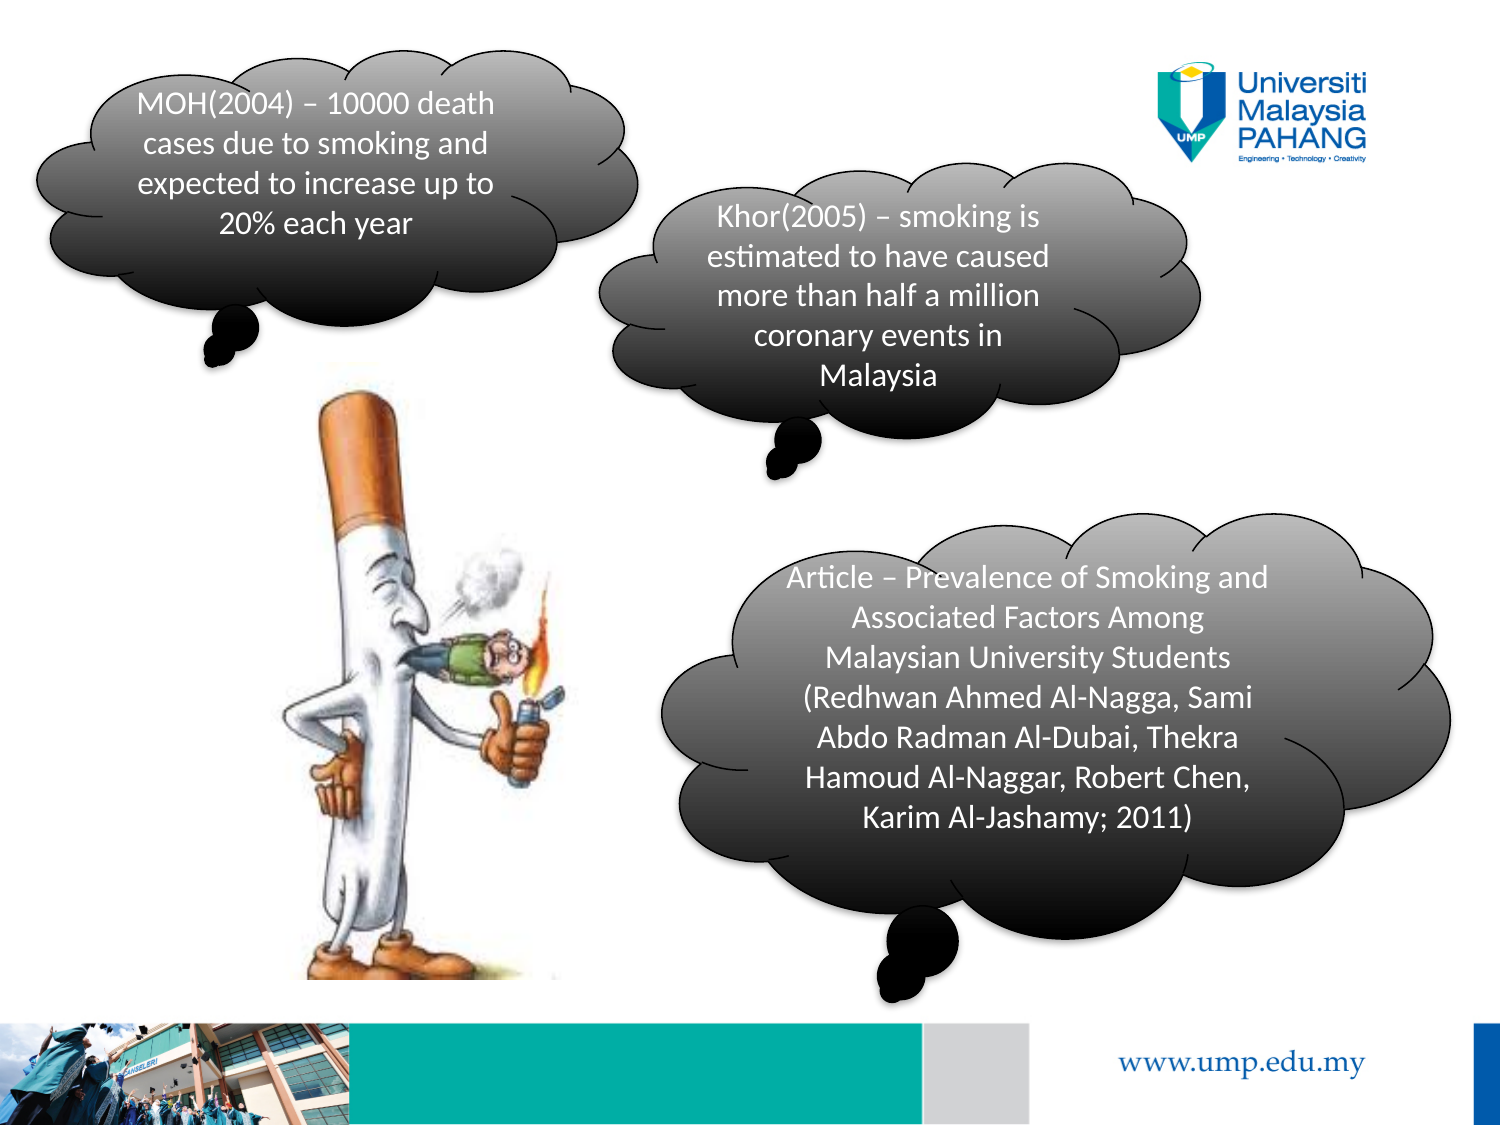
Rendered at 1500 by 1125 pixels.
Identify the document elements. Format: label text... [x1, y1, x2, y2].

picture [0, 0, 1500, 1125]
text_box Article – Prevalence of Smoking and Associated Factors Among Malaysian University Students (Redhwan Ahmed Al-Nagga, Sami Abdo Radman Al-Dubai, Thekra Hamoud Al-Naggar, Robert Chen, Karim Al-Jashamy; 2011) [661, 513, 1452, 1004]
text_box MOH(2004) – 10000 death cases due to smoking and expected to increase up to 20% each year [36, 50, 639, 368]
text_box Khor(2005) – smoking is estimated to have caused more than half a million coronary events in Malaysia [598, 162, 1202, 481]
